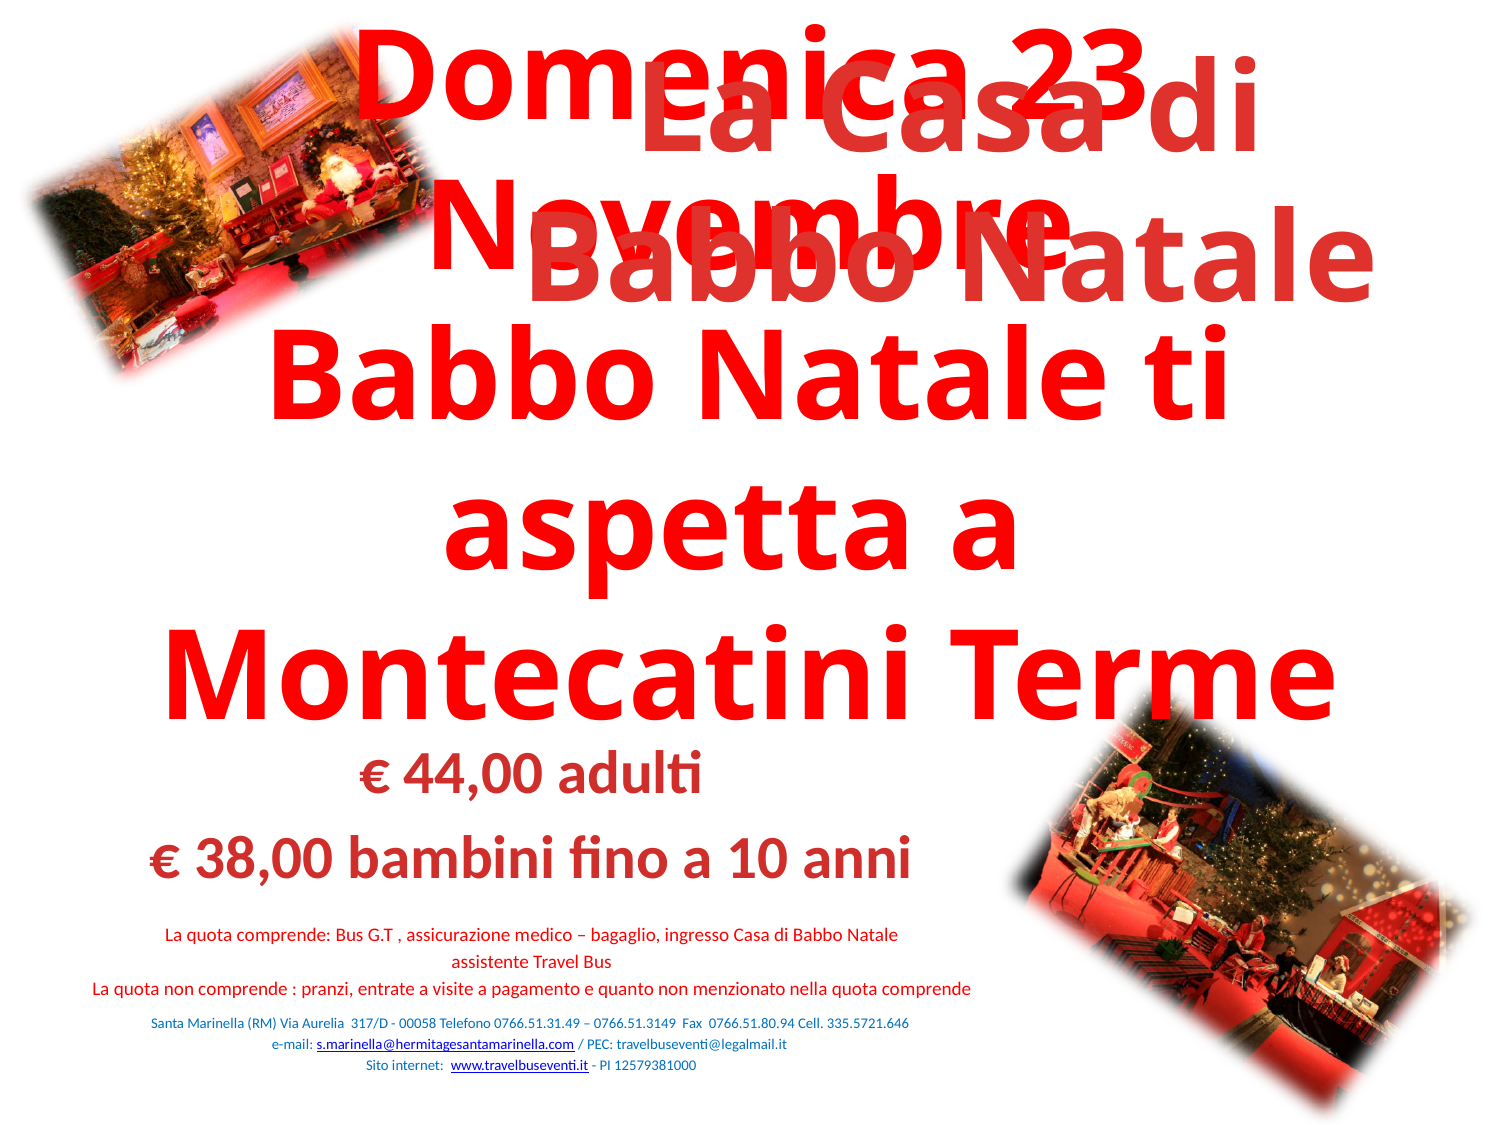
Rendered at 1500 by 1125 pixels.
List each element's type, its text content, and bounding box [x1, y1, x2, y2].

text_box La Casa di Babbo Natale [490, 19, 1411, 335]
subtitle € 44,00 adulti € 38,00 bambini fino a 10 anni La quota comprende: Bus G.T , assicurazione medico – bagaglio, ingresso Casa di Babbo Natale assistente Travel Bus La quota non comprende : pranzi, entrate a visite a pagamento e quanto non menzionato nella quota comprende Santa Marinella (RM) Via Aurelia 317/D - 00058 Telefono 0766.51.31.49 – 0766.51.3149 Fax 0766.51.80.94 Cell. 335.5721.646 e-mail: s.marinella@hermitagesantamarinella.com / PEC: travelbuseventi@legalmail.it Sito internet: www.travelbuseventi.it - PI 12579381000 [29, 704, 1034, 1102]
picture [1022, 752, 1457, 1093]
picture [33, 49, 442, 356]
title Domenica 23 Novembre Babbo Natale ti aspetta a Montecatini Terme [112, 420, 1388, 752]
